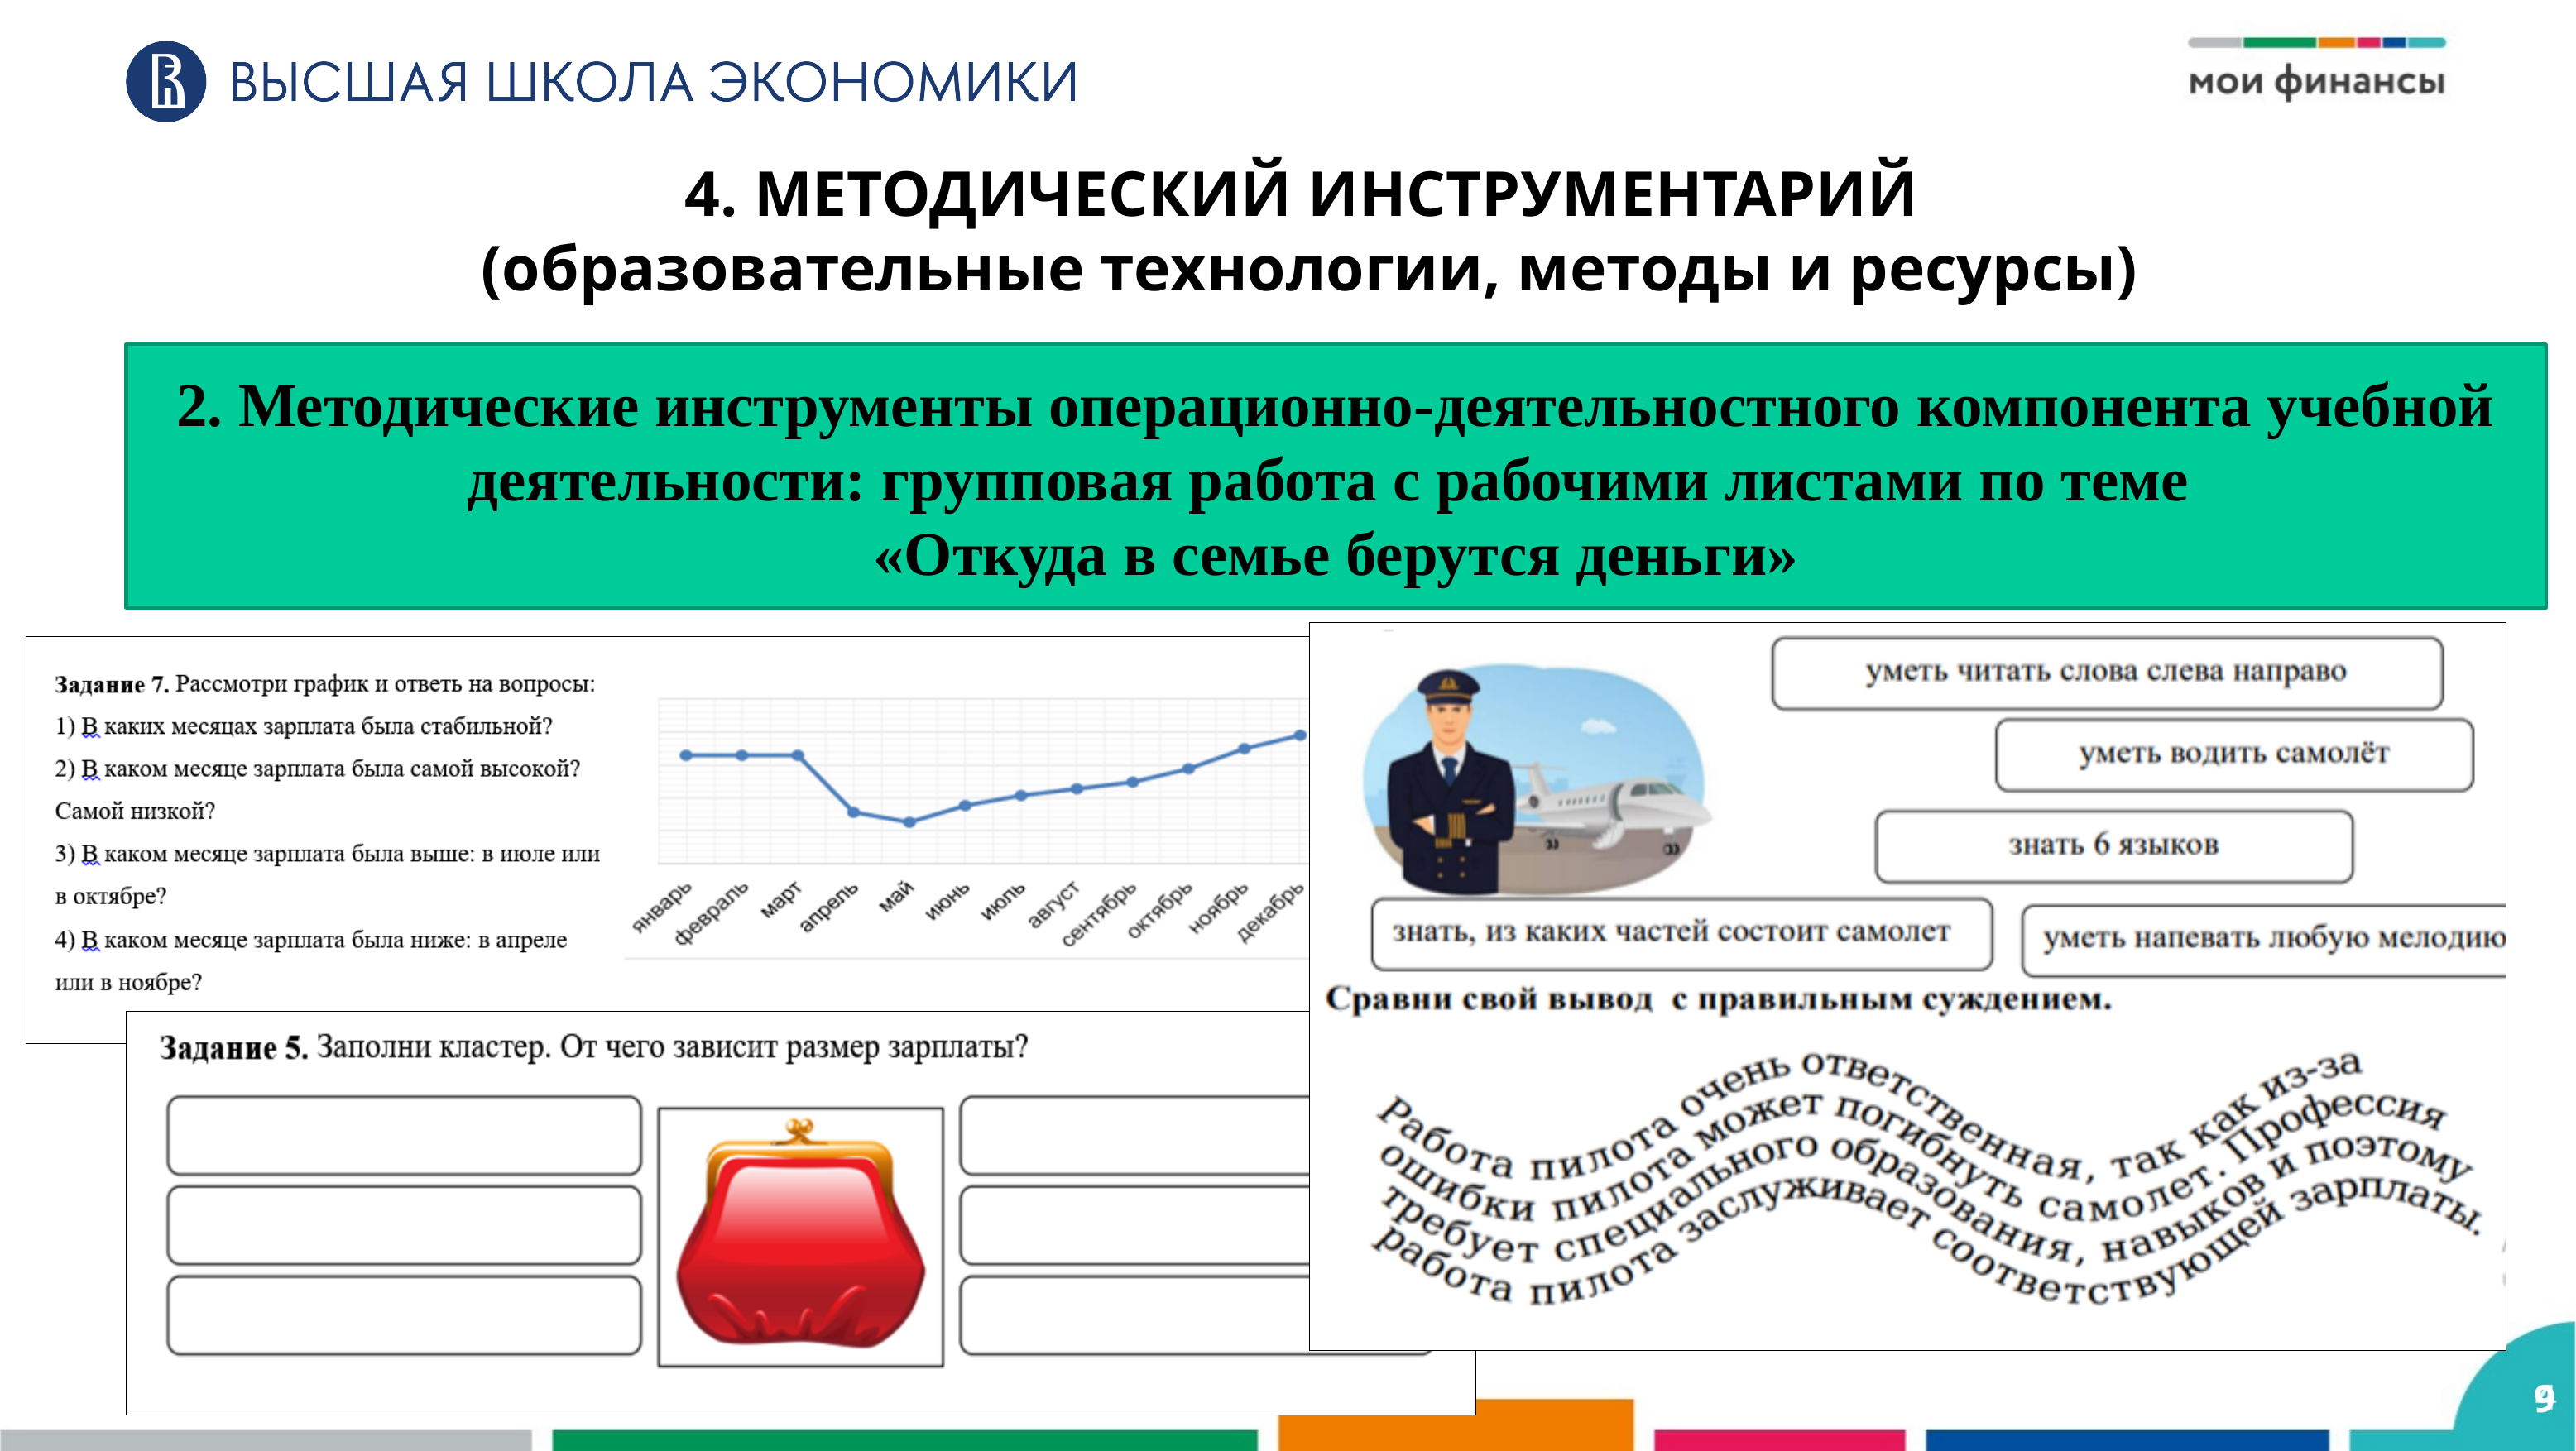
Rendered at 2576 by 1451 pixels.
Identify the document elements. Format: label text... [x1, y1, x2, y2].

picture [0, 0, 2576, 1451]
text_box 4. МЕТОДИЧЕСКИЙ ИНСТРУМЕНТАРИЙ (образовательные технологии, методы и ресурсы) [44, 144, 2576, 313]
slide_number 9 [2470, 1365, 2576, 1430]
text_box 2. Методические инструменты операционно-деятельностного компонента учебной деятельности: групповая работа с рабочими листами по теме «Откуда в семье берутся деньги» [124, 342, 2548, 610]
